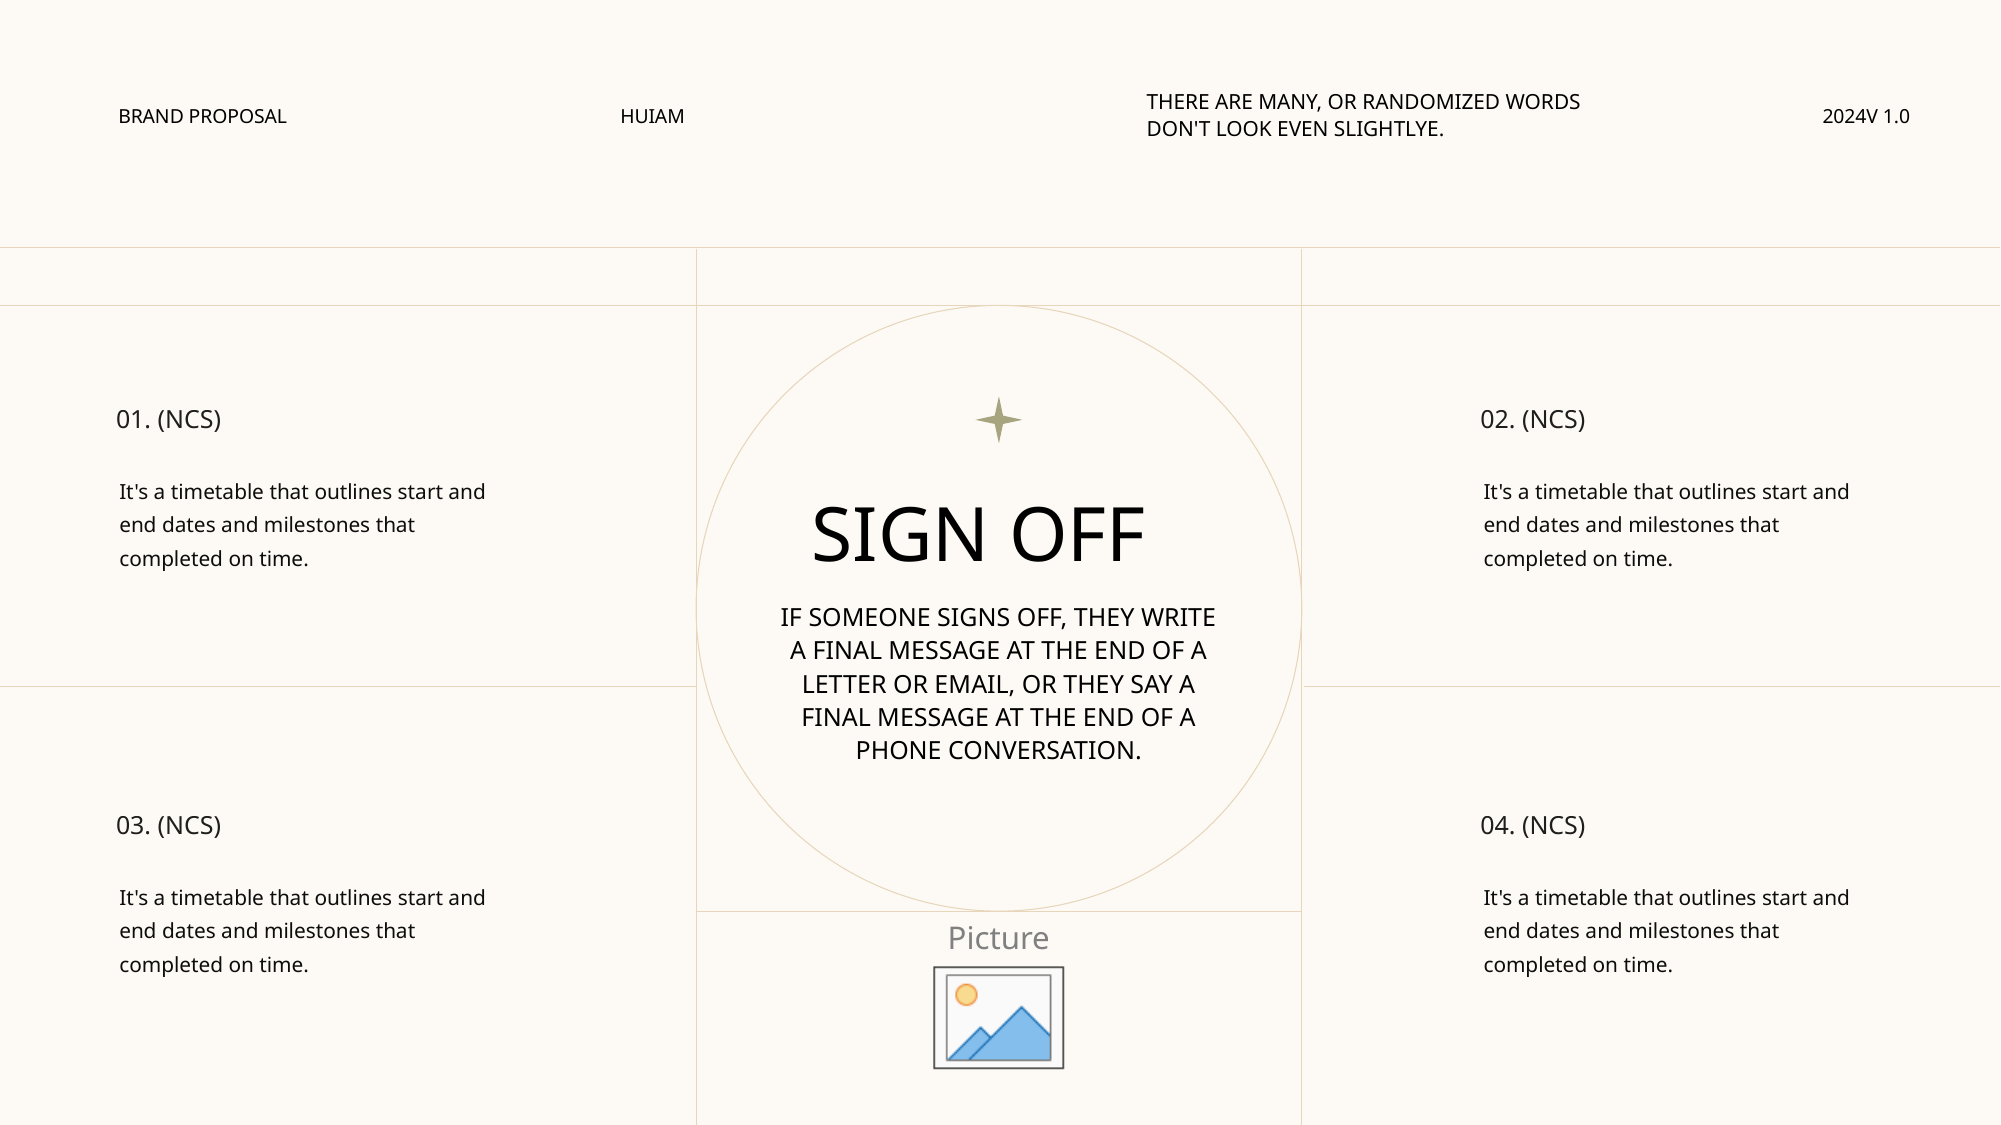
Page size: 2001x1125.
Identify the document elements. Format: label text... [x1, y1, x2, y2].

text_box 01. (NCS) [101, 395, 509, 441]
text_box BRAND PROPOSAL [103, 92, 379, 148]
text_box HUIAM [605, 92, 881, 148]
text_box It's a timetable that outlines start and end dates and milestones that completed on time. [1468, 462, 1866, 578]
picture [696, 911, 1302, 1125]
text_box 03. (NCS) [101, 801, 509, 847]
text_box IF SOMEONE SIGNS OFF, THEY WRITE A FINAL MESSAGE AT THE END OF A LETTER OR EMAIL, OR THEY SAY A FINAL MESSAGE AT THE END OF A PHONE CONVERSATION. [762, 590, 1236, 773]
text_box It's a timetable that outlines start and end dates and milestones that completed on time. [104, 462, 501, 578]
text_box [975, 396, 1023, 444]
text_box It's a timetable that outlines start and end dates and milestones that completed on time. [104, 868, 501, 984]
text_box It's a timetable that outlines start and end dates and milestones that completed on time. [1468, 868, 1866, 984]
text_box 02. (NCS) [1465, 395, 1873, 441]
text_box THERE ARE MANY, OR RANDOMIZED WORDS DON'T LOOK EVEN SLIGHTLYE. [1131, 78, 1639, 148]
text_box 04. (NCS) [1465, 801, 1873, 847]
text_box 2024V 1.0 [1773, 92, 1930, 148]
text_box [697, 306, 1301, 911]
